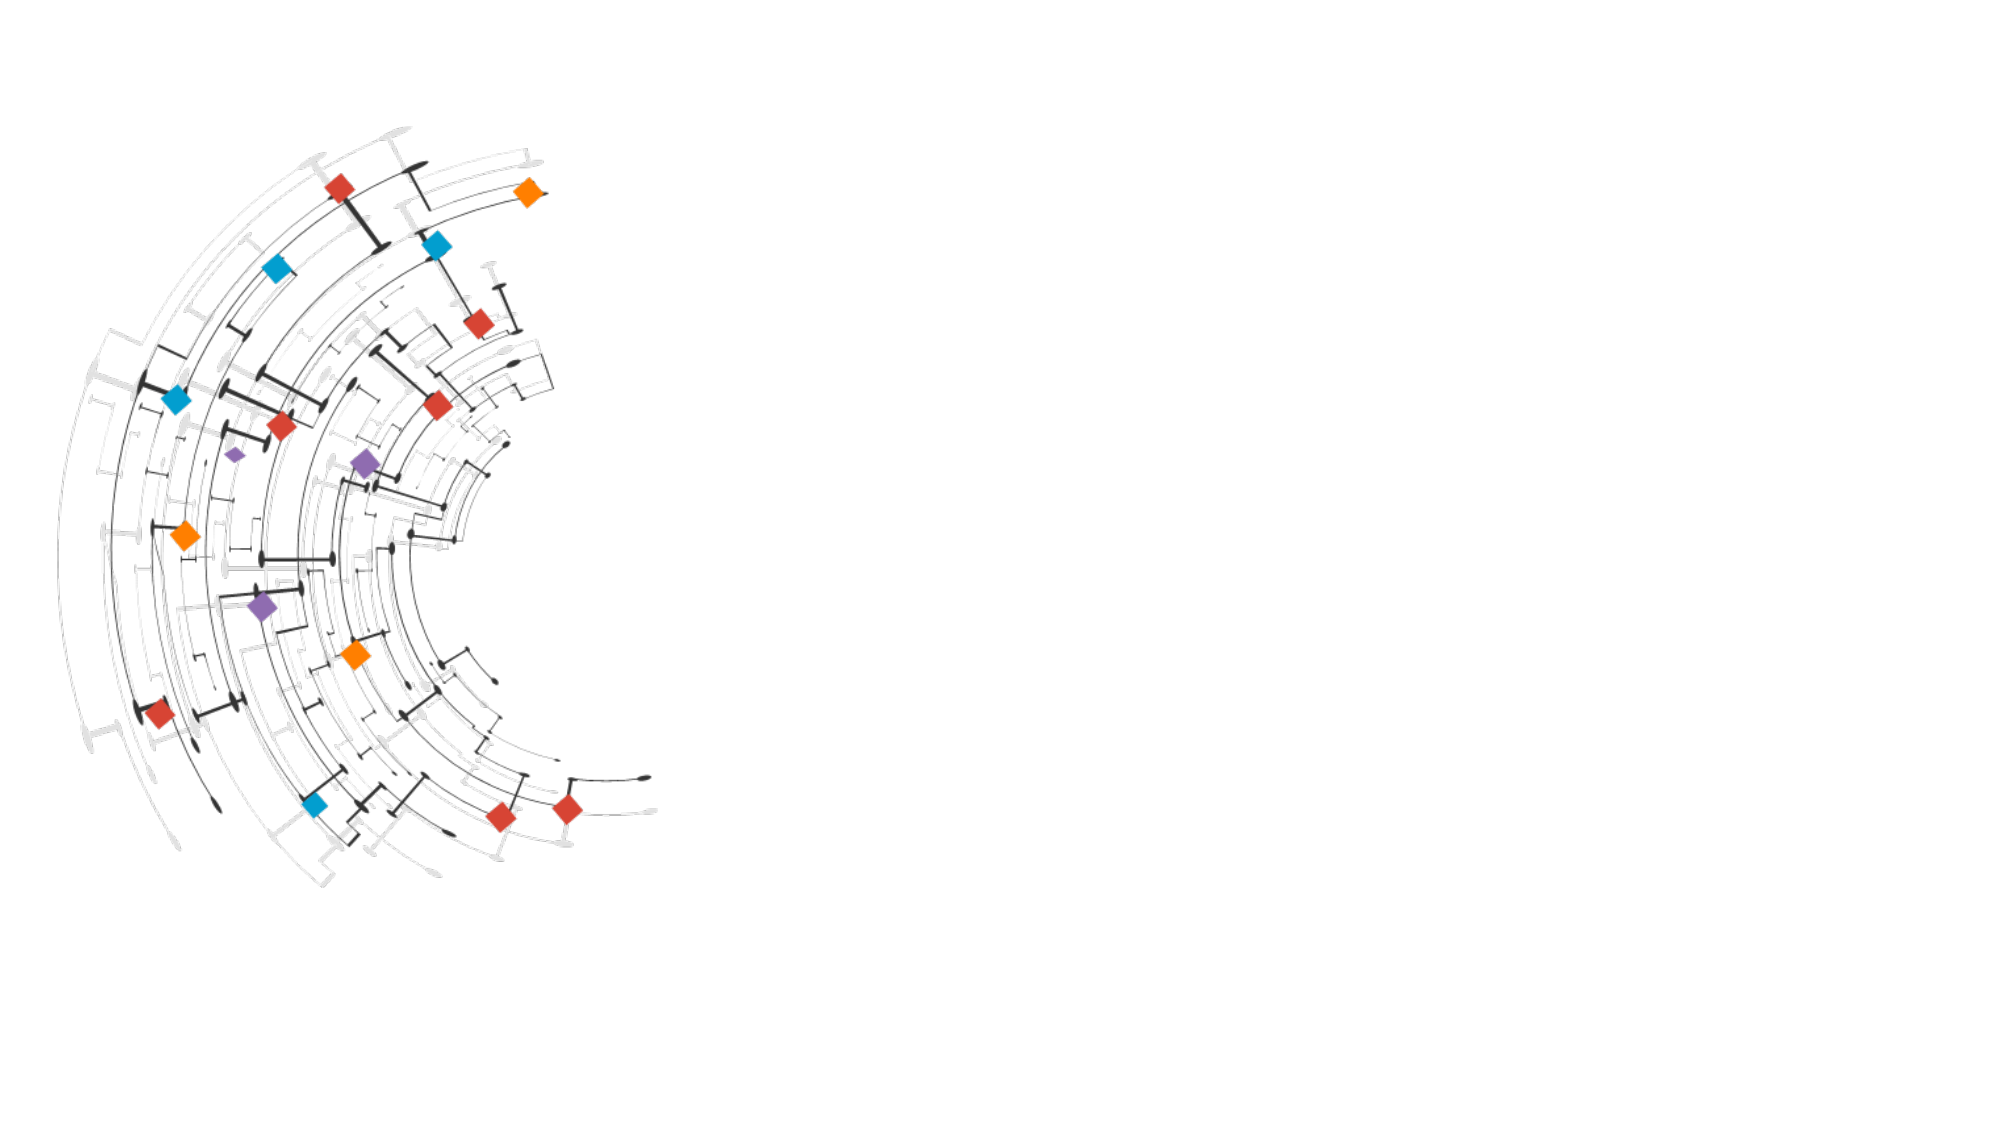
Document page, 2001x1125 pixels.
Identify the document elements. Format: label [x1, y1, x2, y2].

picture [56, 126, 659, 888]
